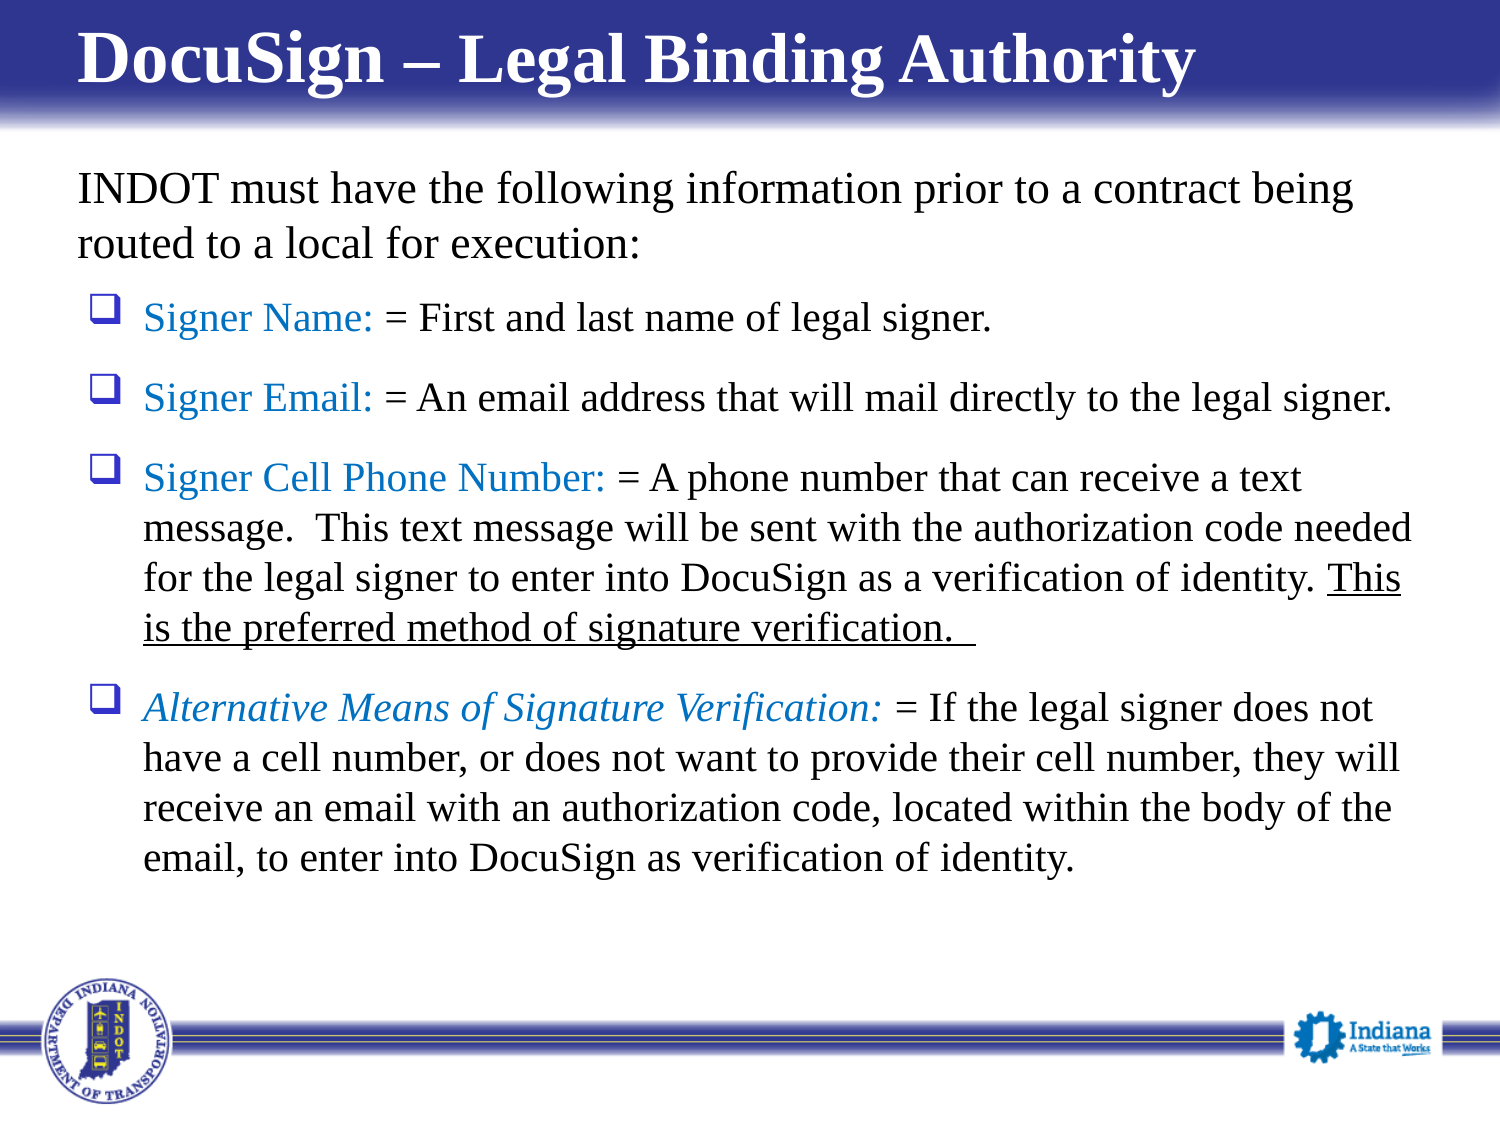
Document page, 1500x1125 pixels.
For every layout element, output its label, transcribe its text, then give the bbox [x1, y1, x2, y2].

list INDOT must have the following information prior to a contract being routed to a local for execution: Signer Name: = First and last name of legal signer. Signer Email: = An email address that will mail directly to the legal signer. Signer Cell Phone Number: = A phone number that can receive a text message. This text message will be sent with the authorization code needed for the legal signer to enter into DocuSign as a verification of identity. This is the preferred method of signature verification. Alternative Means of Signature Verification: = If the legal signer does not have a cell number, or does not want to provide their cell number, they will receive an email with an authorization code, located within the body of the email, to enter into DocuSign as verification of identity. [62, 149, 1450, 1013]
picture [0, 0, 1500, 263]
picture [0, 945, 1500, 1125]
title DocuSign ‒ Legal Binding Authority [62, 0, 1425, 138]
